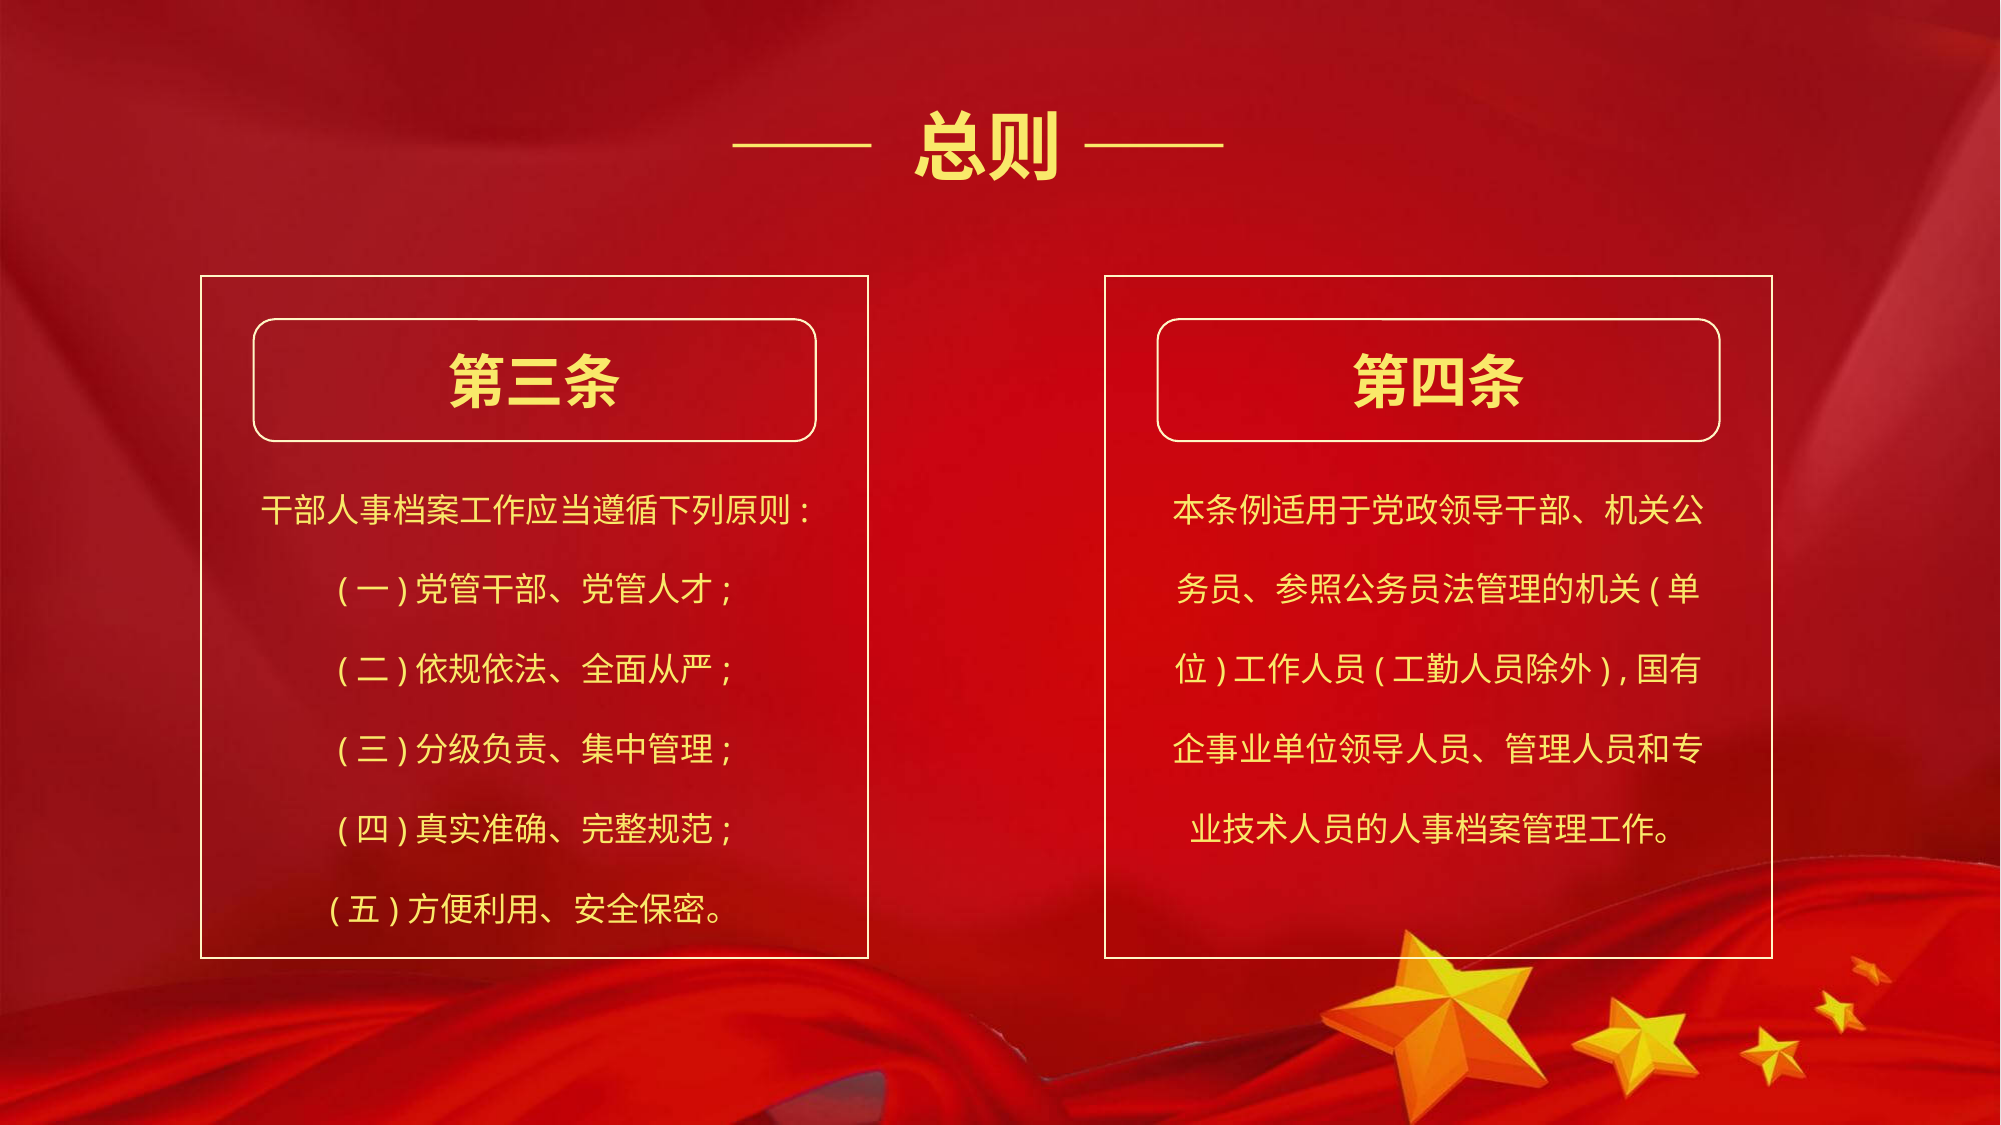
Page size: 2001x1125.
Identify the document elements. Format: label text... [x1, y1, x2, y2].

text_box [1104, 275, 1773, 959]
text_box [1157, 319, 1720, 442]
text_box —— 总则 —— [67, 92, 1891, 197]
text_box [200, 275, 869, 959]
picture [0, 0, 2000, 1125]
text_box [253, 319, 816, 442]
